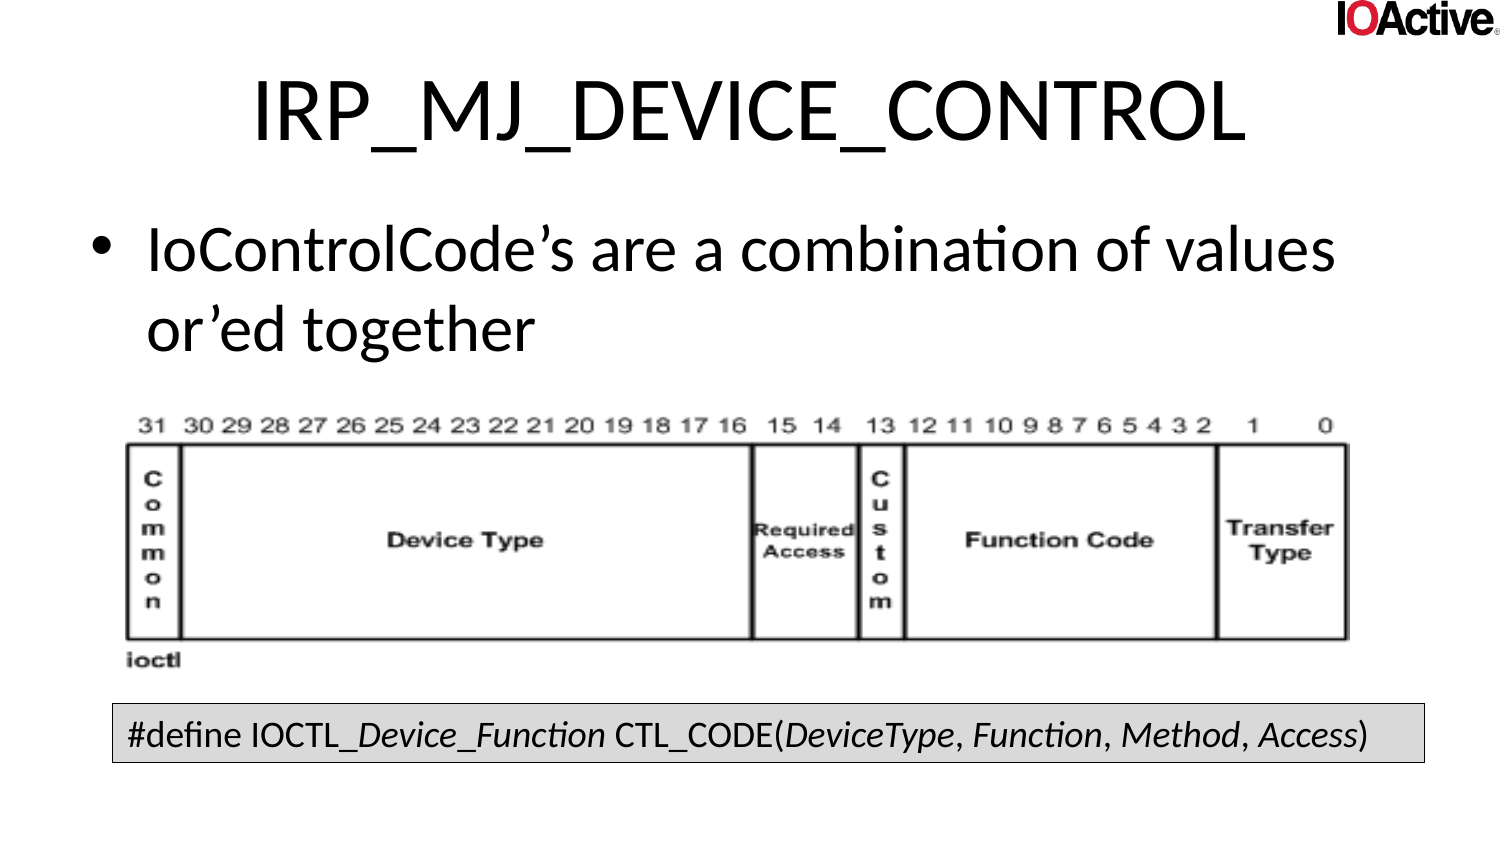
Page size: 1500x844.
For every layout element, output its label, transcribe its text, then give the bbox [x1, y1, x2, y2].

list IoControlCode’s are a combination of values or’ed together [75, 196, 1425, 754]
picture [1337, 0, 1500, 36]
title IRP_MJ_DEVICE_CONTROL [75, 33, 1425, 175]
text_box #define IOCTL_Device_Function CTL_CODE(DeviceType, Function, Method, Access) [112, 703, 1425, 763]
picture [124, 412, 1351, 676]
